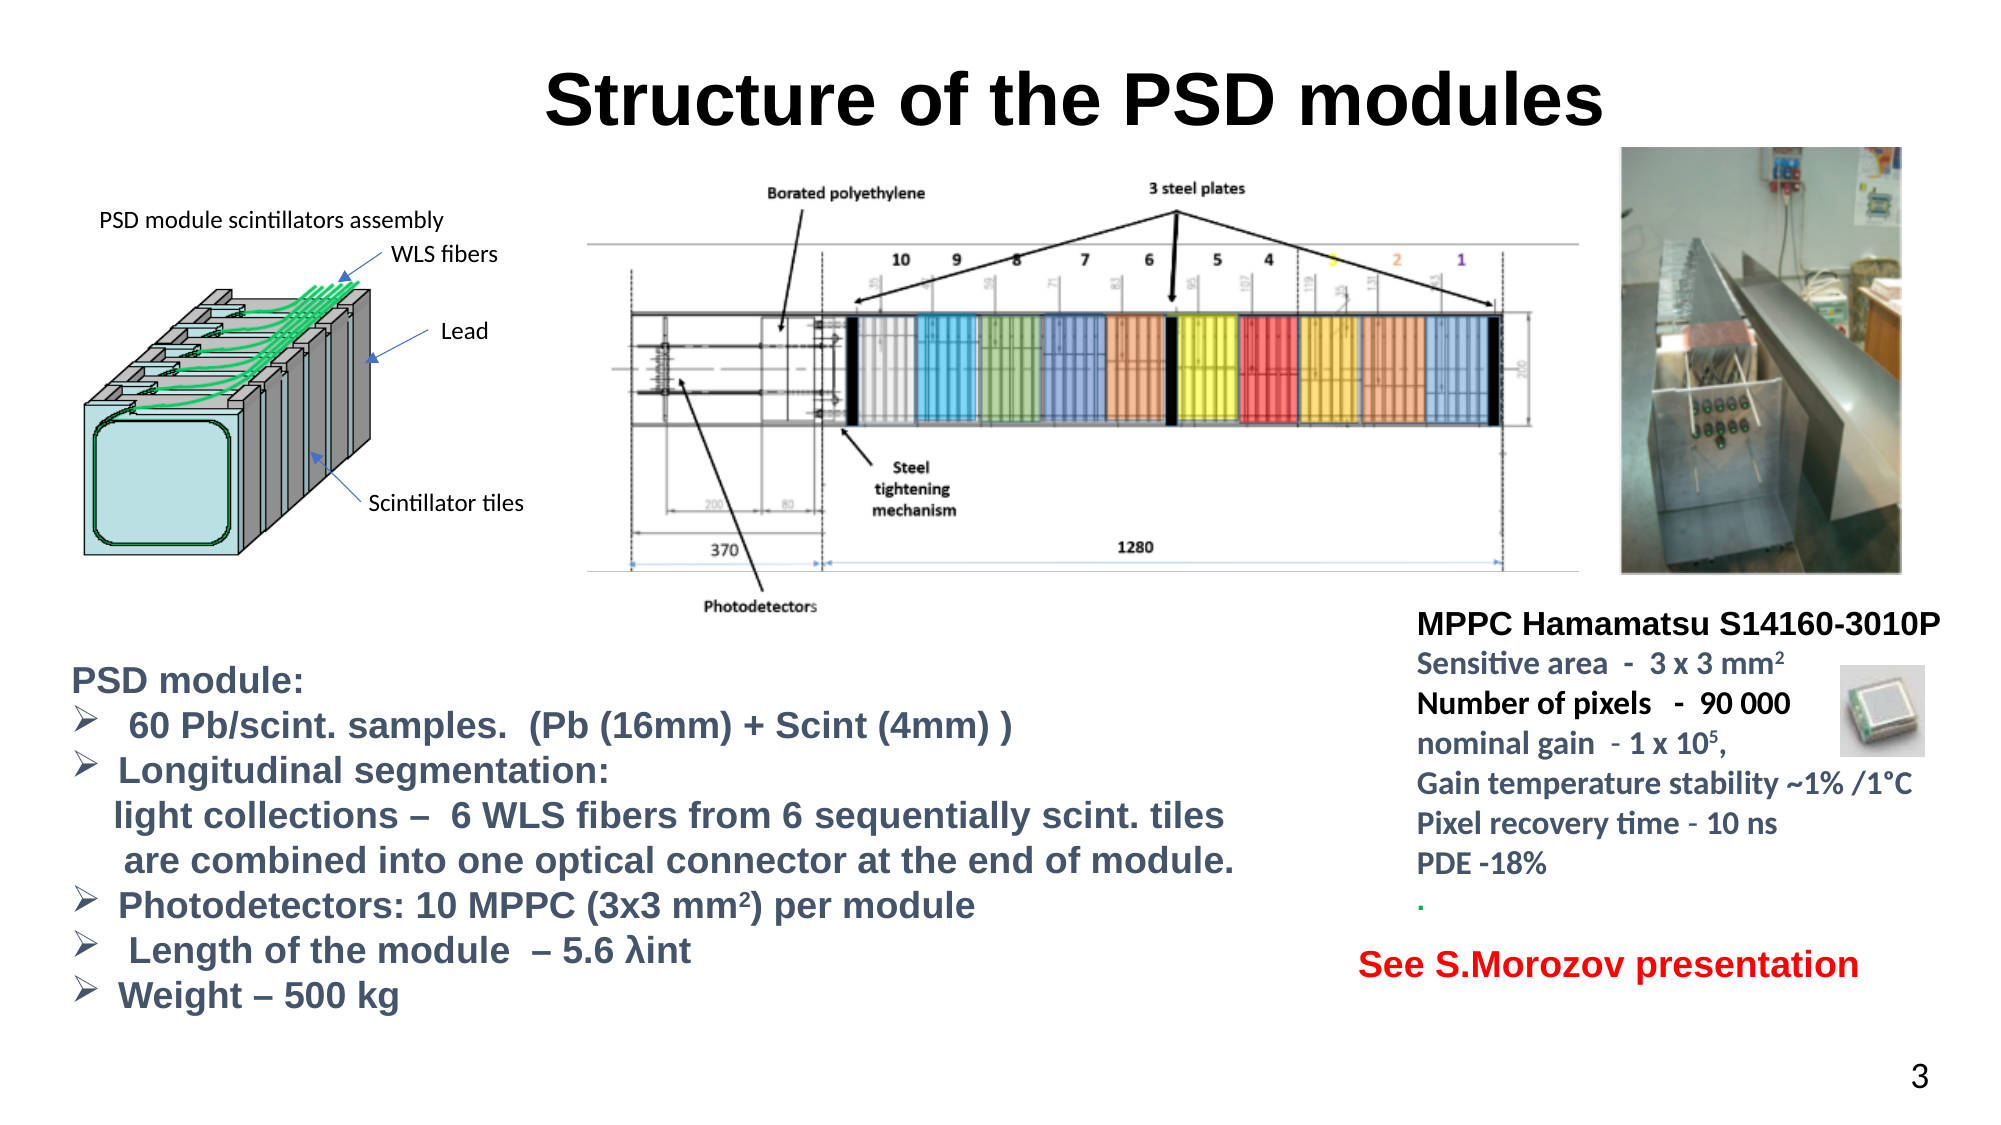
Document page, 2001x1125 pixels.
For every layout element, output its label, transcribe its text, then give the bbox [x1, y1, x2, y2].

text_box MPPC Hamamatsu S14160-3010P Sensitive area - 3 x 3 mm2 Number of pixels - 90 000 nominal gain - 1 x 105, Gain temperature stability ~1% /1ᵒC Pixel recovery time - 10 ns PDE -18% . [1402, 594, 2000, 924]
text_box Structure of the PSD modules [529, 42, 1622, 148]
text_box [46, 195, 540, 566]
text_box See S.Morozov presentation [1343, 933, 1876, 1038]
text_box PSD module: 60 Pb/scint. samples. (Pb (16mm) + Scint (4mm) ) Longitudinal segmentation: light collections – 6 WLS fibers from 6 sequentially scint. tiles are combined into one optical connector at the end of module. Photodetectors: 10 MPPC (3x3 mm2) per module Length of the module – 5.6 λint Weight – 500 kg [56, 603, 1551, 1114]
picture [587, 147, 1902, 650]
picture [1840, 665, 1925, 758]
text_box 3 [1494, 1043, 1945, 1104]
